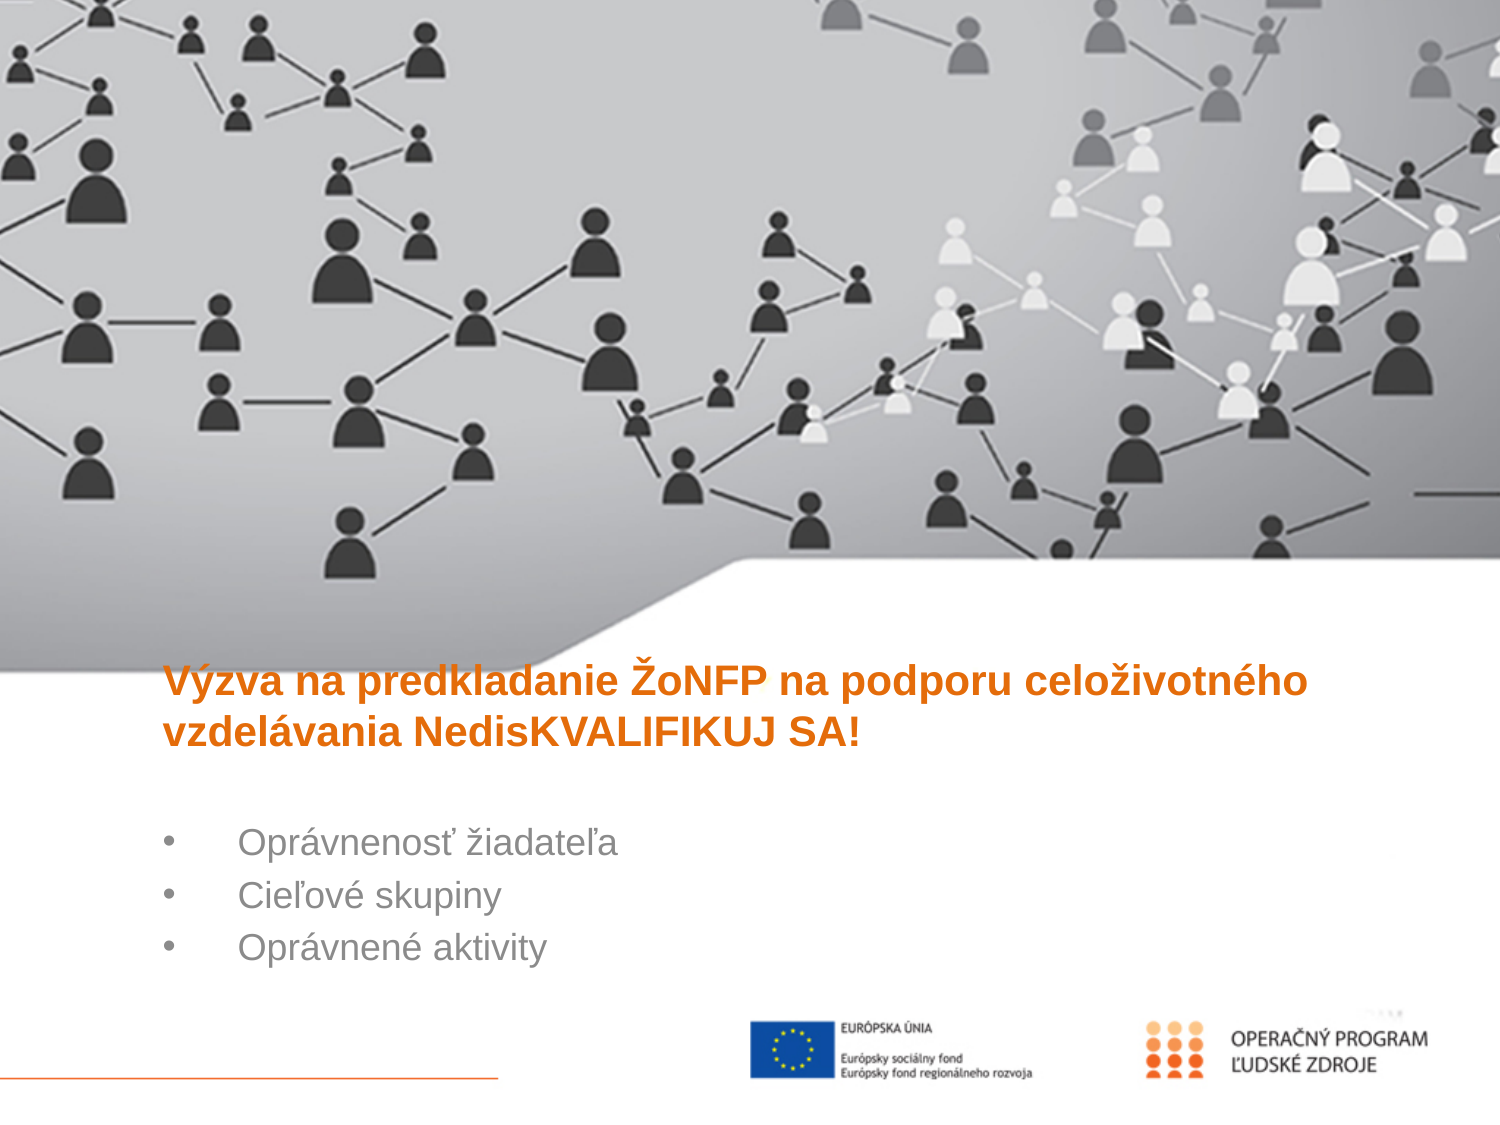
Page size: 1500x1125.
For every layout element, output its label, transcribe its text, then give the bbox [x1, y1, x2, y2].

title Výzva na predkladanie ŽoNFP na podporu celoživotného vzdelávania NedisKVALIFIKUJ SA! [147, 644, 1353, 823]
subtitle Oprávnenosť žiadateľa Cieľové skupiny Oprávnené aktivity [147, 810, 847, 1000]
picture [0, 0, 1500, 1125]
